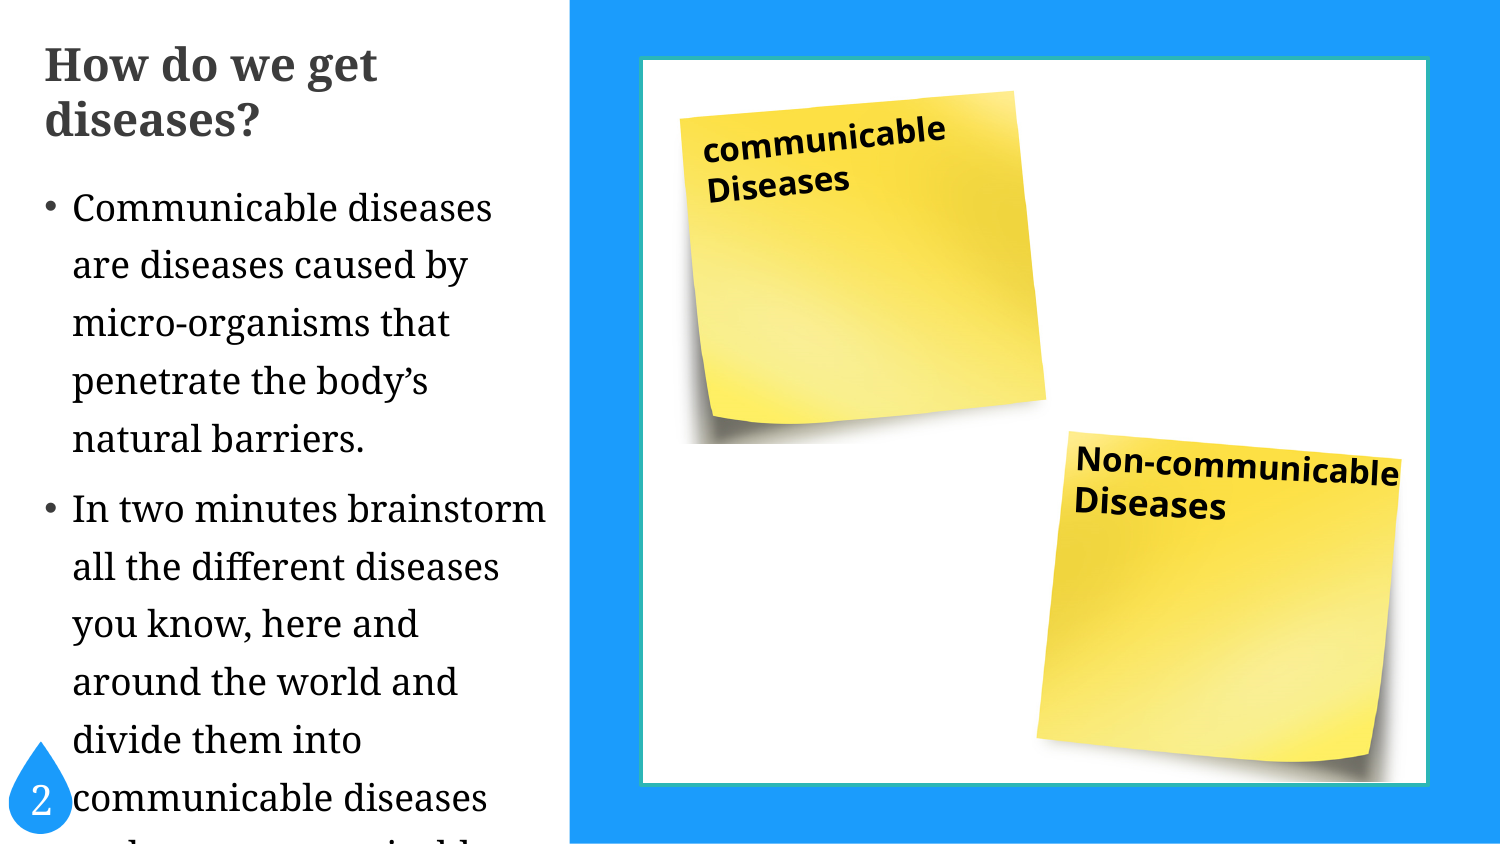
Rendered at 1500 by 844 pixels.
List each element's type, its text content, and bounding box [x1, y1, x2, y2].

title How do we get diseases? [43, 34, 550, 158]
text_box [641, 58, 1429, 786]
picture [7, 739, 74, 837]
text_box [661, 90, 1067, 444]
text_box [1016, 429, 1422, 783]
list Communicable diseases are diseases caused by micro-organisms that penetrate the body’s natural barriers. In two minutes brainstorm all the different diseases you know, here and around the world and divide them into communicable diseases and non-communicable diseases. [43, 170, 550, 775]
